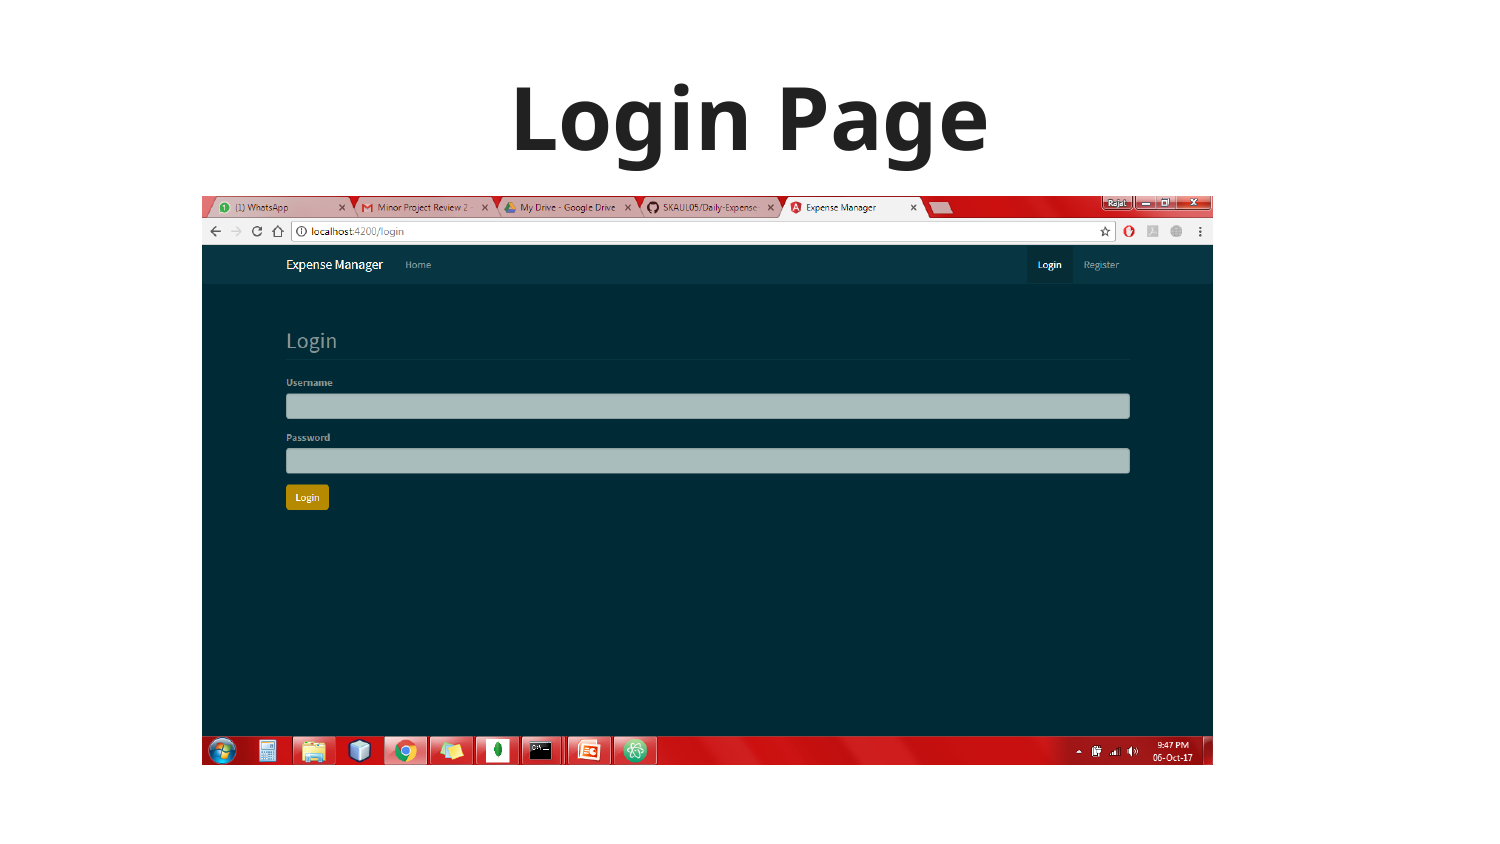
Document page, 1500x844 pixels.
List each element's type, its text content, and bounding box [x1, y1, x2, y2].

picture [202, 737, 1213, 765]
picture [287, 449, 1129, 473]
picture [287, 394, 1129, 418]
picture [202, 196, 1213, 283]
title Login Page [51, 48, 1449, 180]
picture [287, 485, 328, 509]
